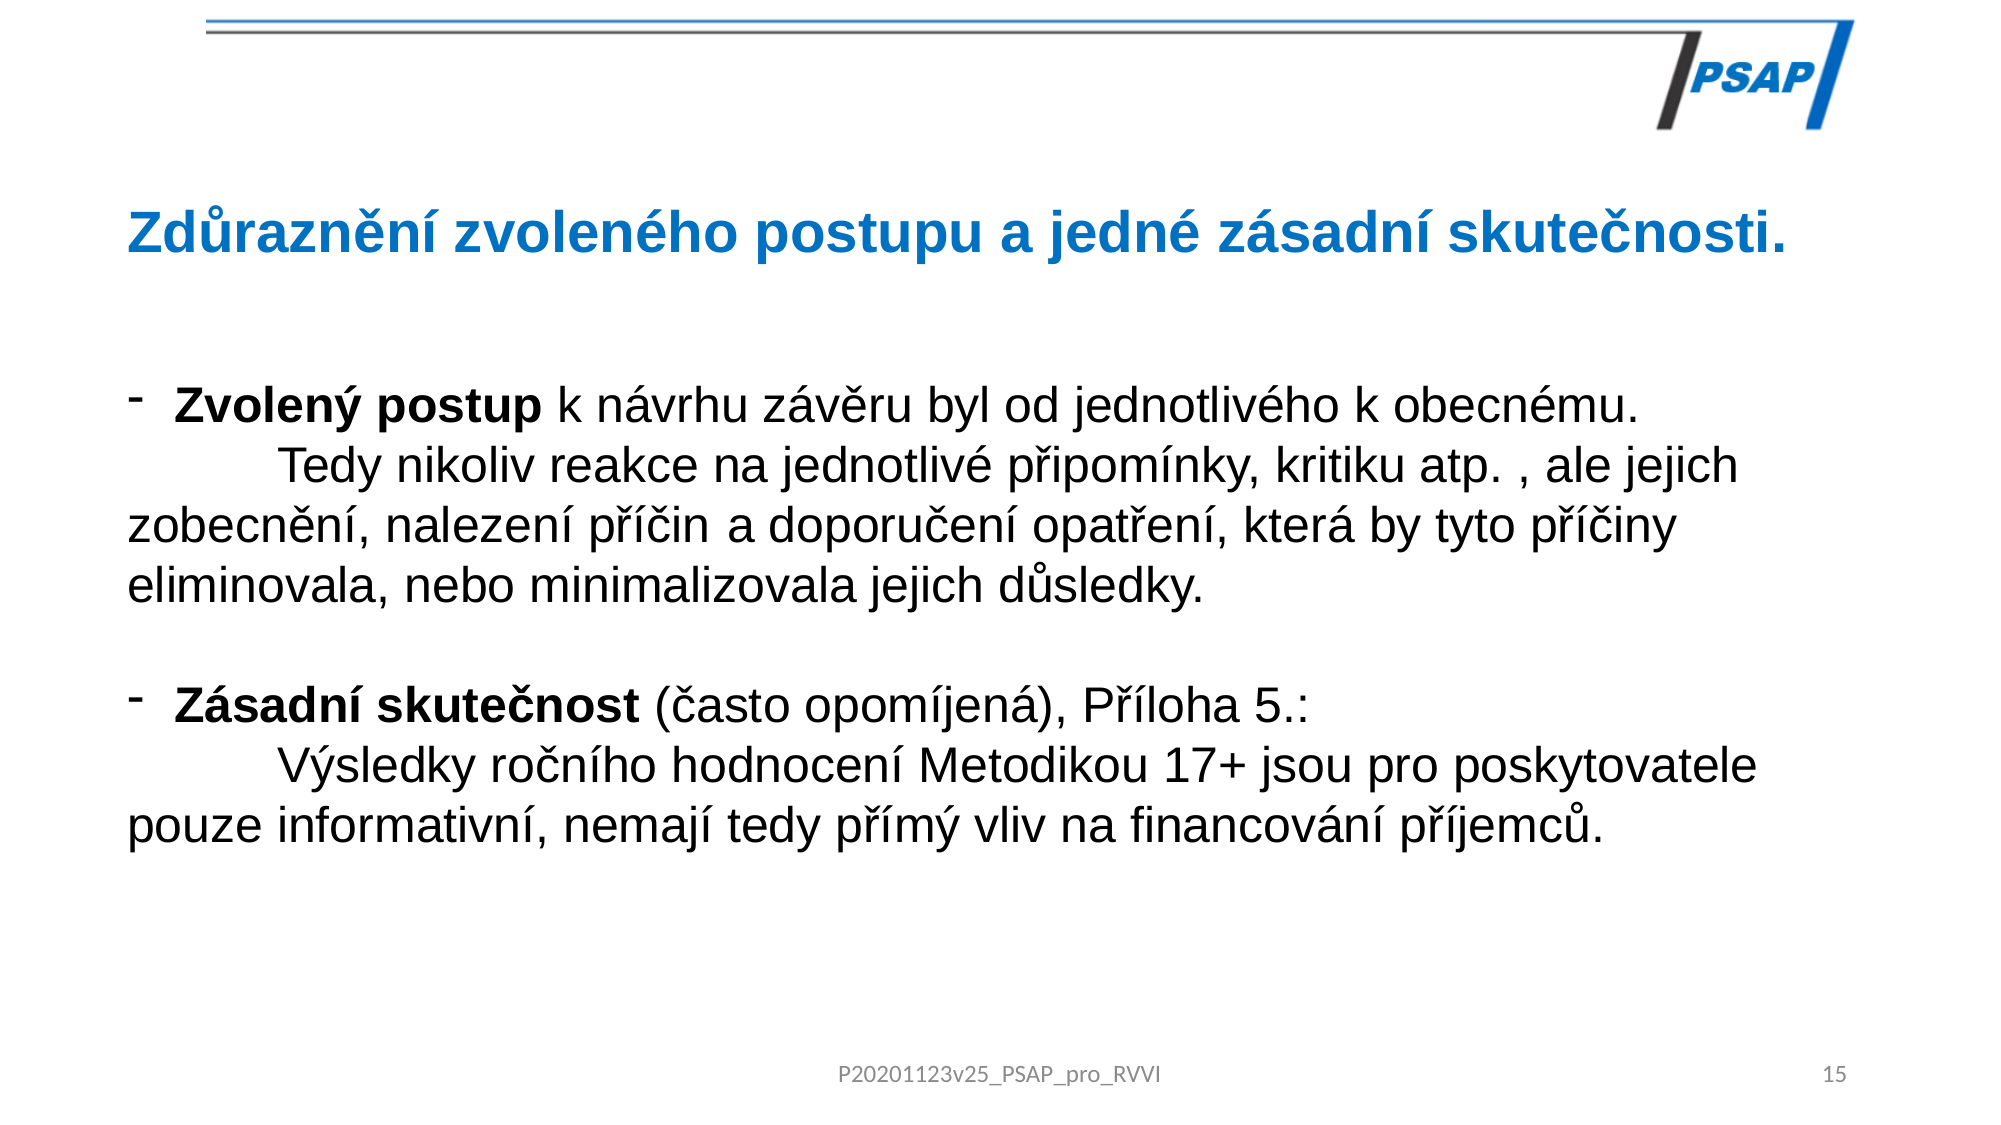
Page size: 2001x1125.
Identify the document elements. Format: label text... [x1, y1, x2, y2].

slide_number 15 [1412, 1042, 1863, 1103]
picture [206, 0, 1863, 142]
footer P20201123v25_PSAP_pro_RVVI [662, 1042, 1338, 1103]
text_box Zvolený postup k návrhu závěru byl od jednotlivého k obecnému. Tedy nikoliv reakce na jednotlivé připomínky, kritiku atp. , ale jejich zobecnění, nalezení příčin a doporučení opatření, která by tyto příčiny eliminovala, nebo minimalizovala jejich důsledky. Zásadní skutečnost (často opomíjená), Příloha 5.: Výsledky ročního hodnocení Metodikou 17+ jsou pro poskytovatele pouze informativní, nemají tedy přímý vliv na financování příjemců. [112, 365, 1863, 971]
text_box Zdůraznění zvoleného postupu a jedné zásadní skutečnosti. [112, 186, 1848, 272]
